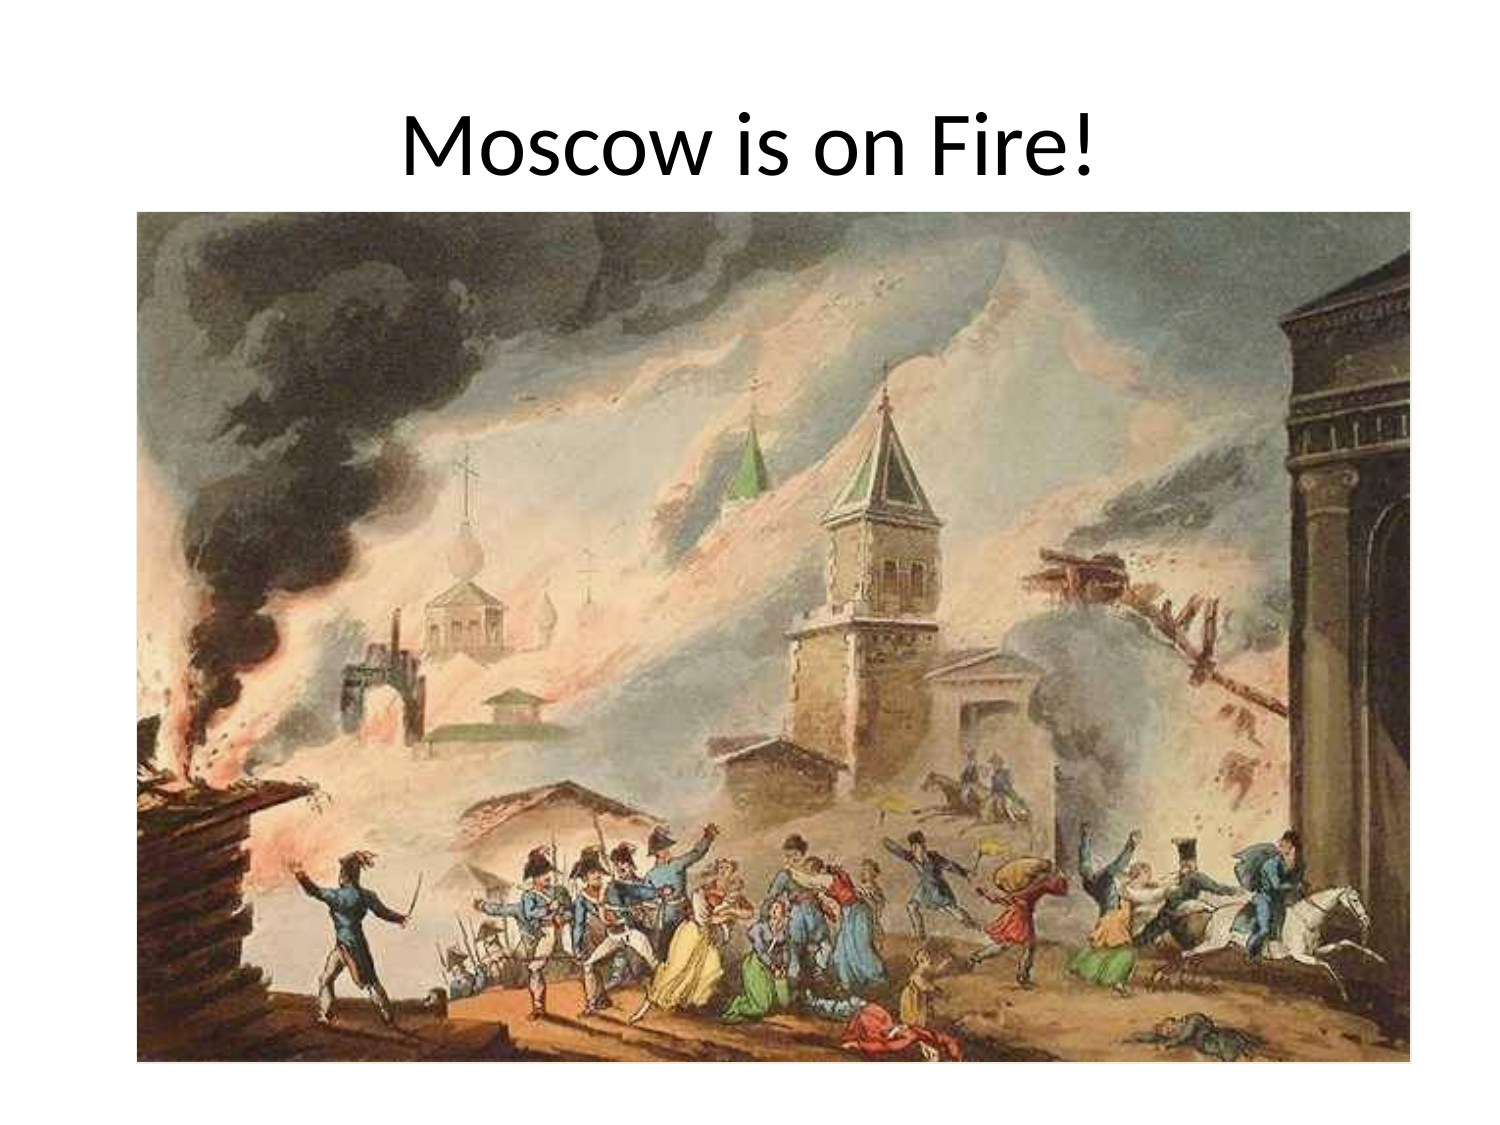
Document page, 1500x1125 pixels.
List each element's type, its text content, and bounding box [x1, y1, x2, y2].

title Moscow is on Fire! [75, 45, 1425, 233]
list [137, 212, 1411, 1063]
